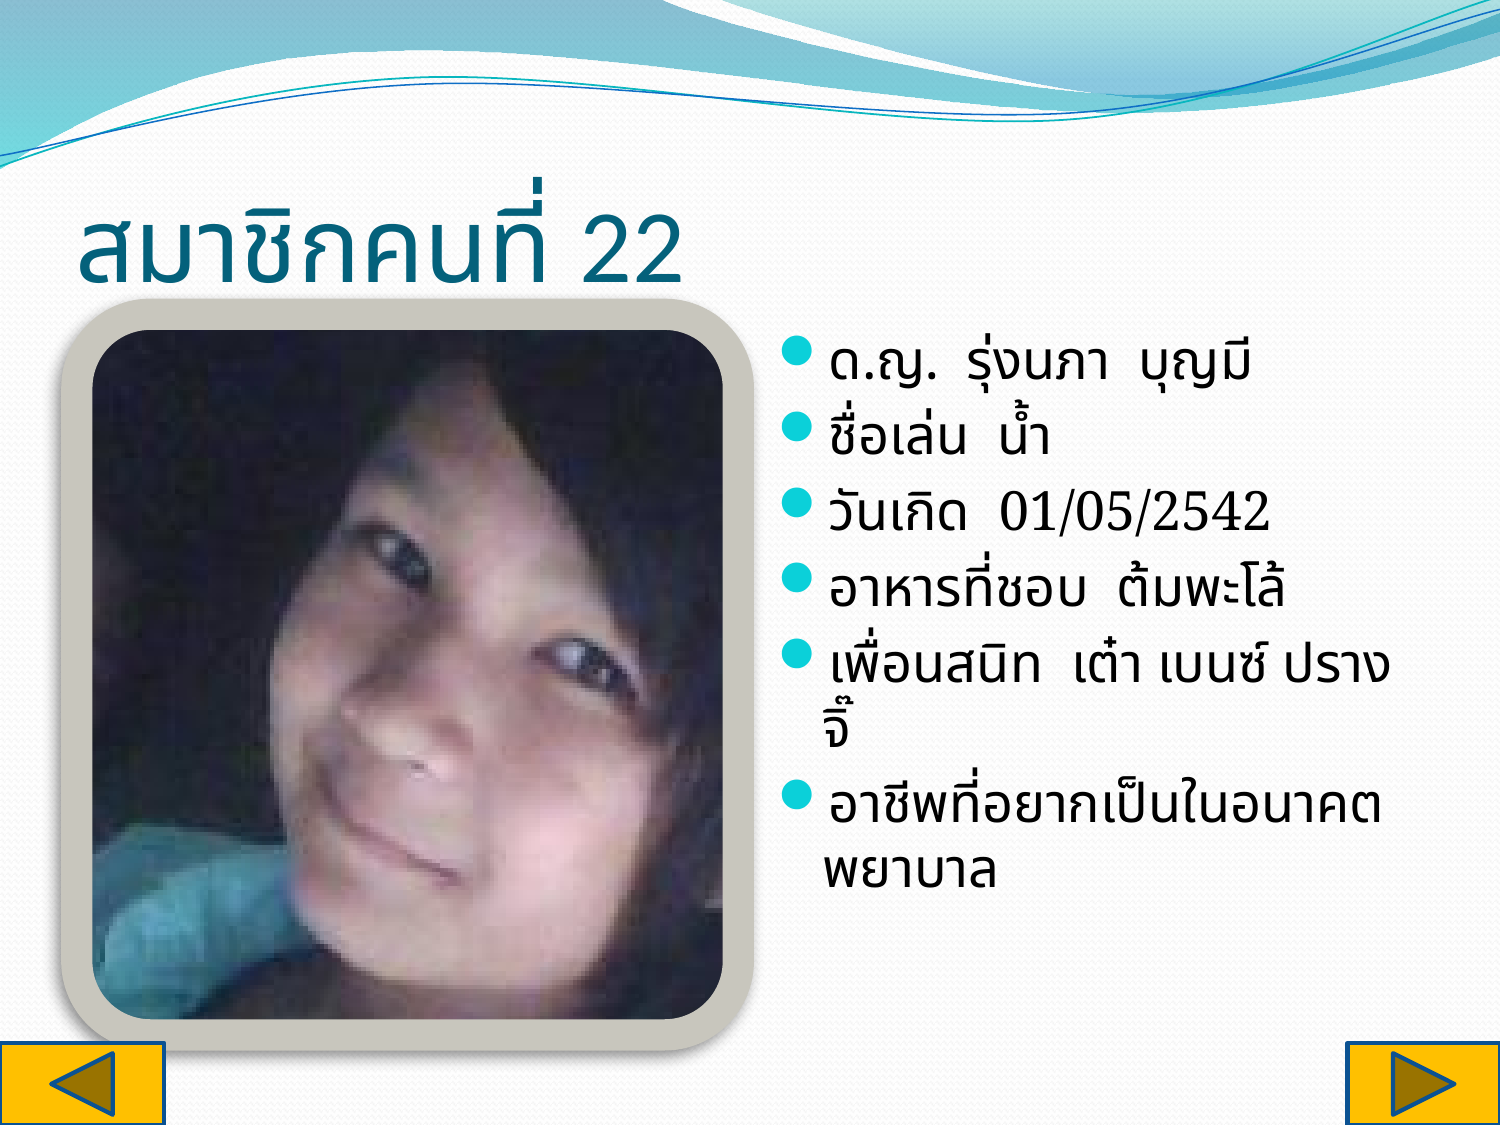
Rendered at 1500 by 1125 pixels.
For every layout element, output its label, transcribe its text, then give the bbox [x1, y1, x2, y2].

picture [76, 314, 739, 1036]
title สมาชิกคนที่ 22 [74, 115, 1426, 304]
list ด.ญ. รุ่งนภา บุญมี ชื่อเล่น น้ำ วันเกิด 01/05/2542 อาหารที่ชอบ ต้มพะโล้ เพื่อนสนิท เต๋า เบนซ์ ปราง จิ๊ อาชีพที่อยากเป็นในอนาคต พยาบาล [762, 317, 1426, 1038]
text_box [0, 1041, 166, 1125]
text_box [1345, 1041, 1500, 1125]
